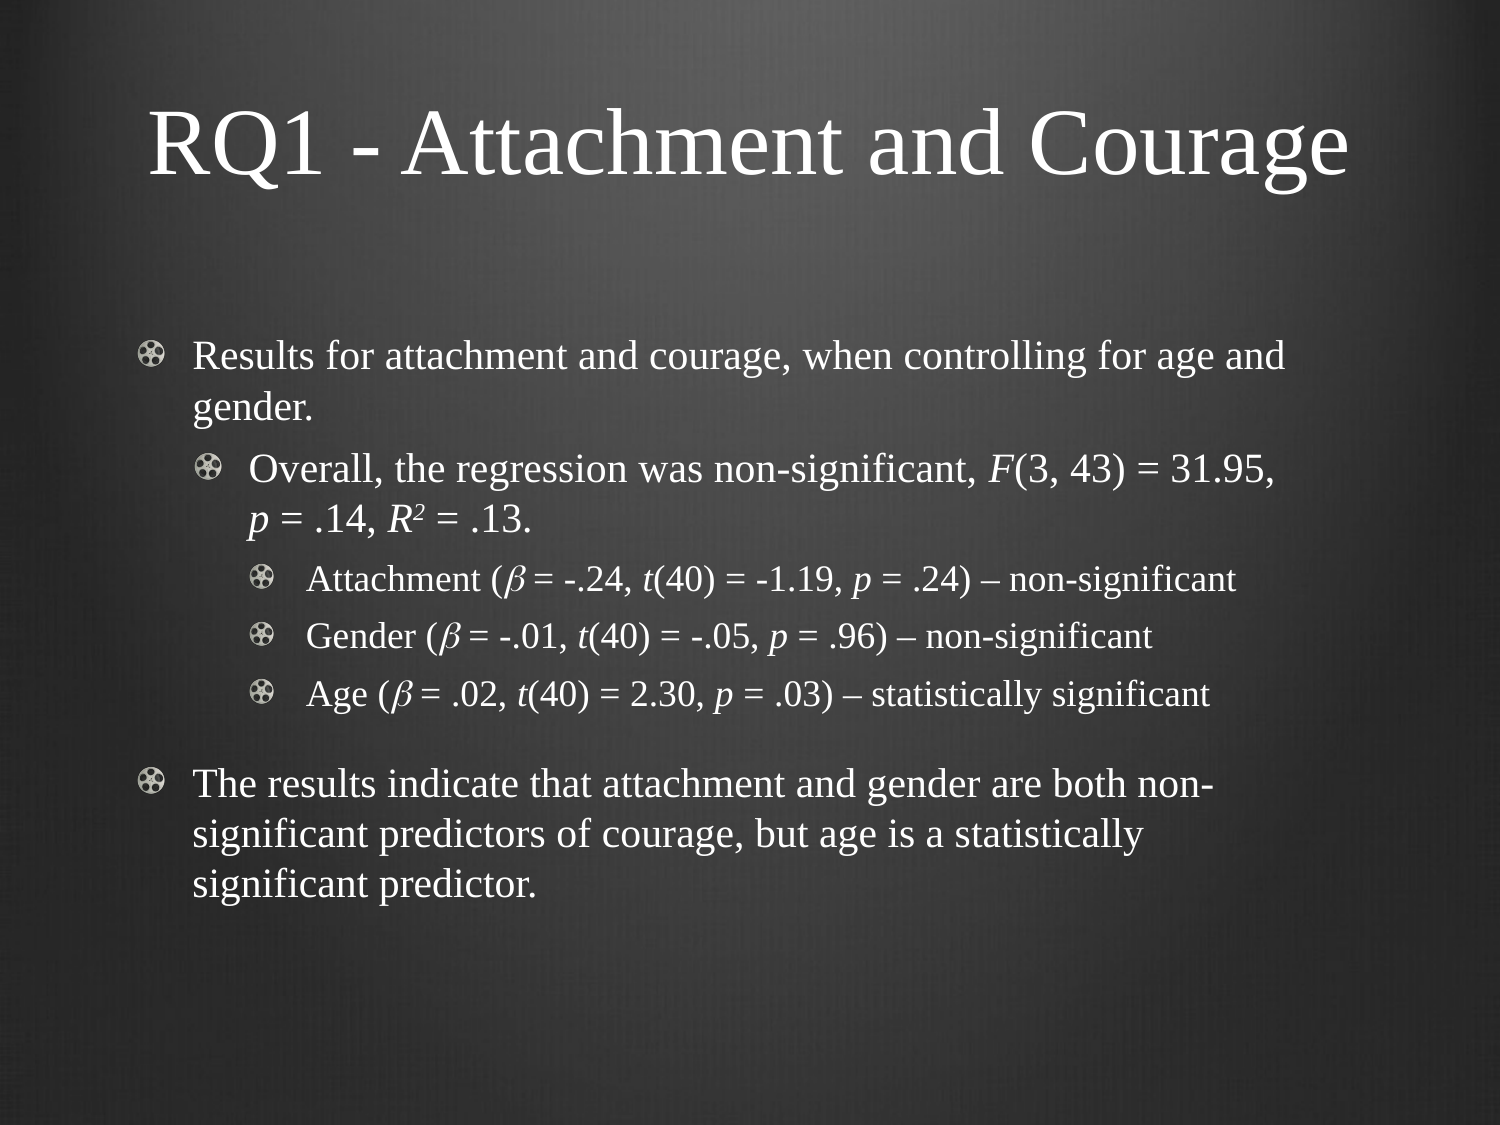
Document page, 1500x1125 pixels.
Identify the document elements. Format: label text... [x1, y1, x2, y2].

list Results for attachment and courage, when controlling for age and gender. Overall, the regression was non-significant, F(3, 43) = 31.95, p = .14, R2 = .13. Attachment ( = -.24, t(40) = -1.19, p = .24) – non-significant Gender ( = -.01, t(40) = -.05, p = .96) – non-significant Age ( = .02, t(40) = 2.30, p = .03) – statistically significant The results indicate that attachment and gender are both non-significant predictors of courage, but age is a statistically significant predictor. [121, 320, 1313, 1019]
picture [248, 677, 275, 705]
picture [193, 451, 223, 481]
picture [248, 620, 275, 647]
picture [136, 765, 166, 795]
picture [248, 562, 275, 590]
title RQ1 - Attachment and Courage [112, 19, 1388, 255]
picture [136, 338, 166, 368]
